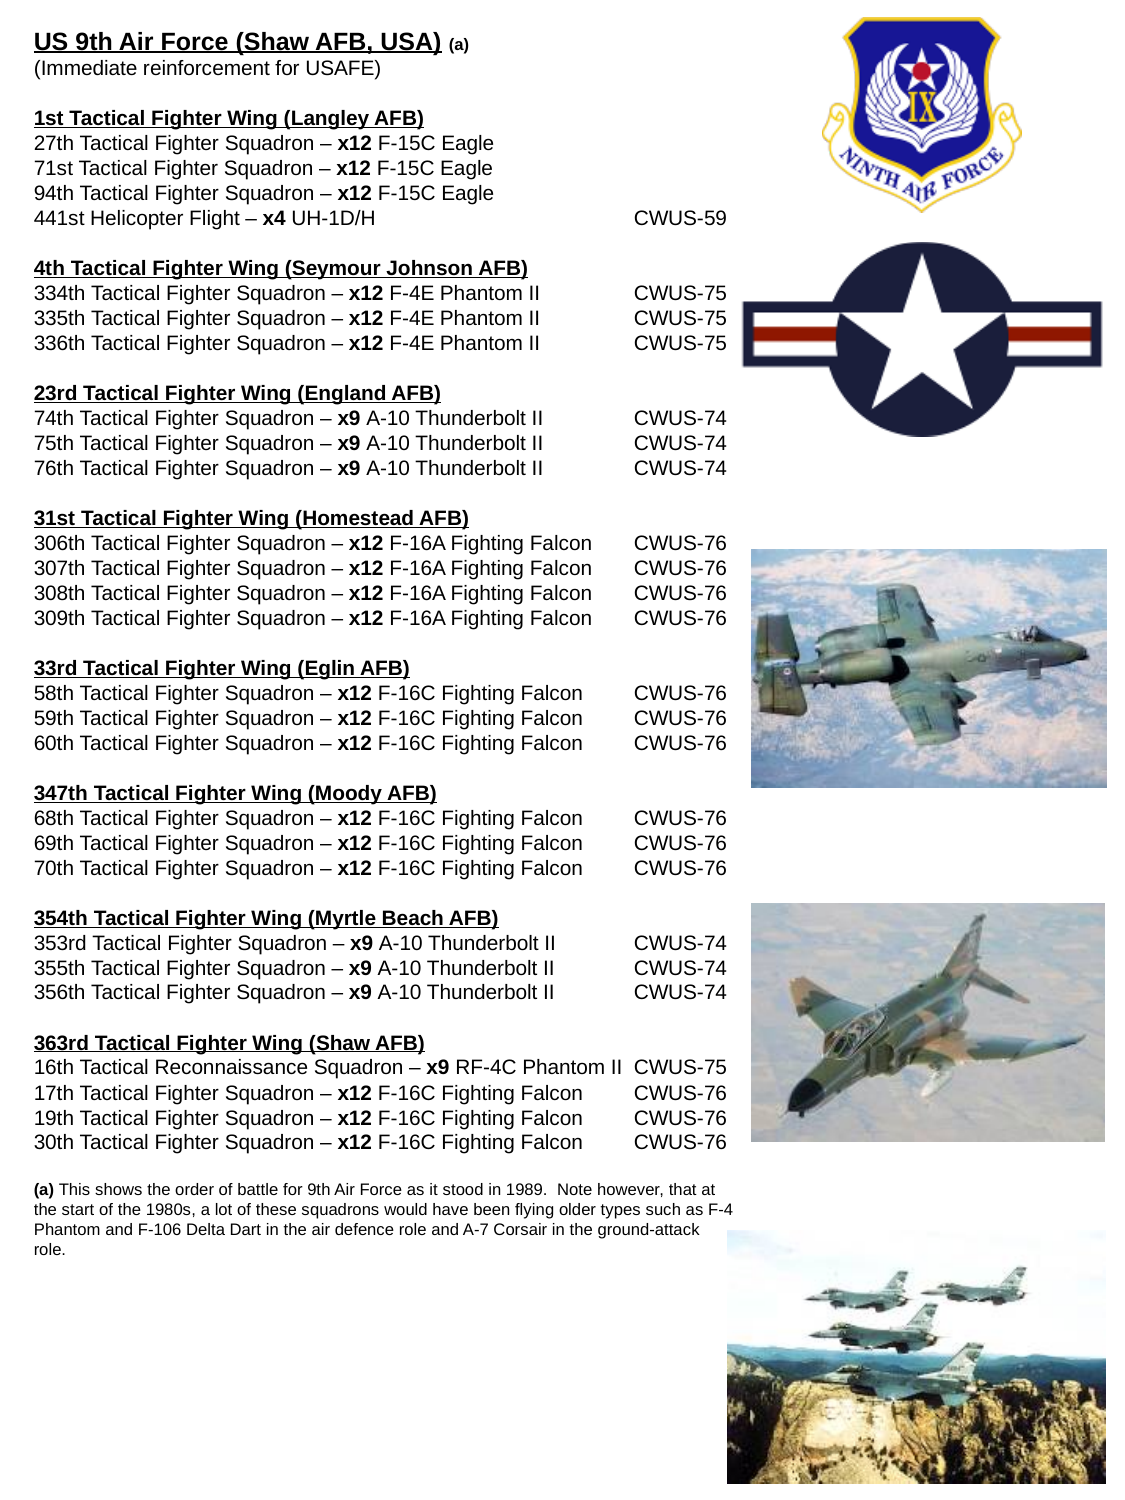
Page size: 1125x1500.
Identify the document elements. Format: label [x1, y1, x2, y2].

picture [751, 903, 1105, 1142]
picture [751, 549, 1107, 788]
picture [739, 242, 1106, 437]
picture [822, 17, 1022, 213]
text_box [19, 17, 752, 1267]
picture [727, 1230, 1106, 1484]
